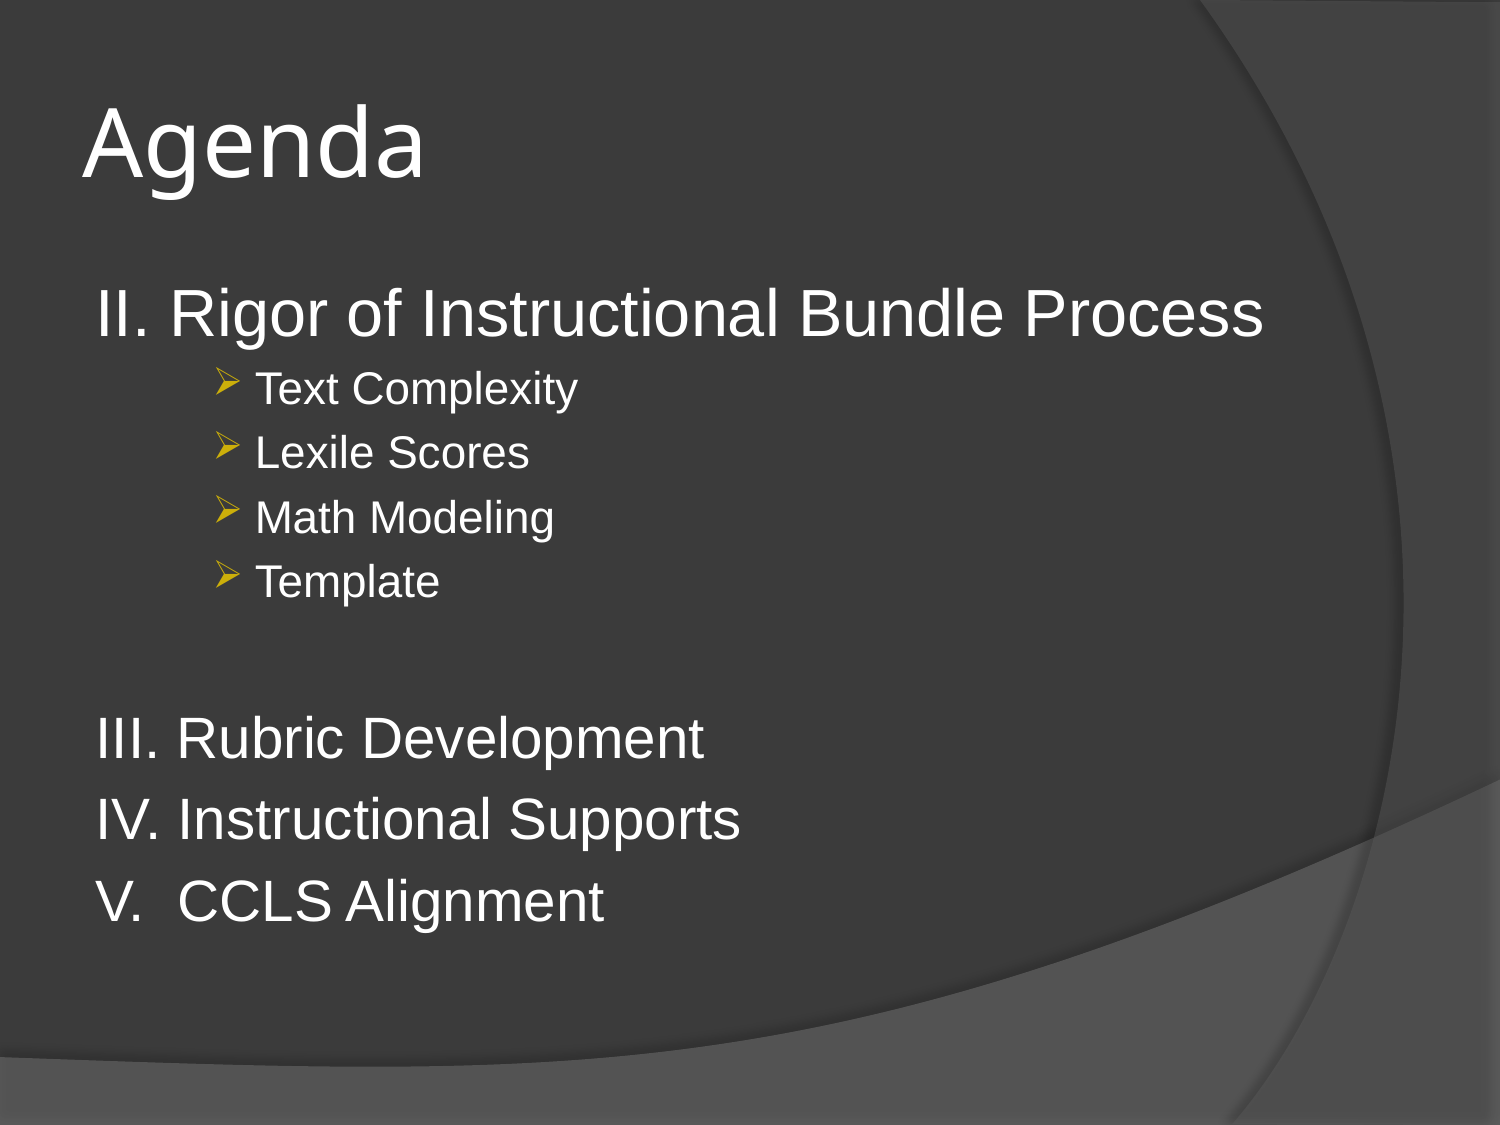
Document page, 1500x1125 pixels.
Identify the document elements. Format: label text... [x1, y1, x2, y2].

title Agenda [75, 45, 1300, 233]
list II. Rigor of Instructional Bundle Process Text Complexity Lexile Scores Math Modeling Template III. Rubric Development IV. Instructional Supports V. CCLS Alignment [75, 262, 1300, 1005]
